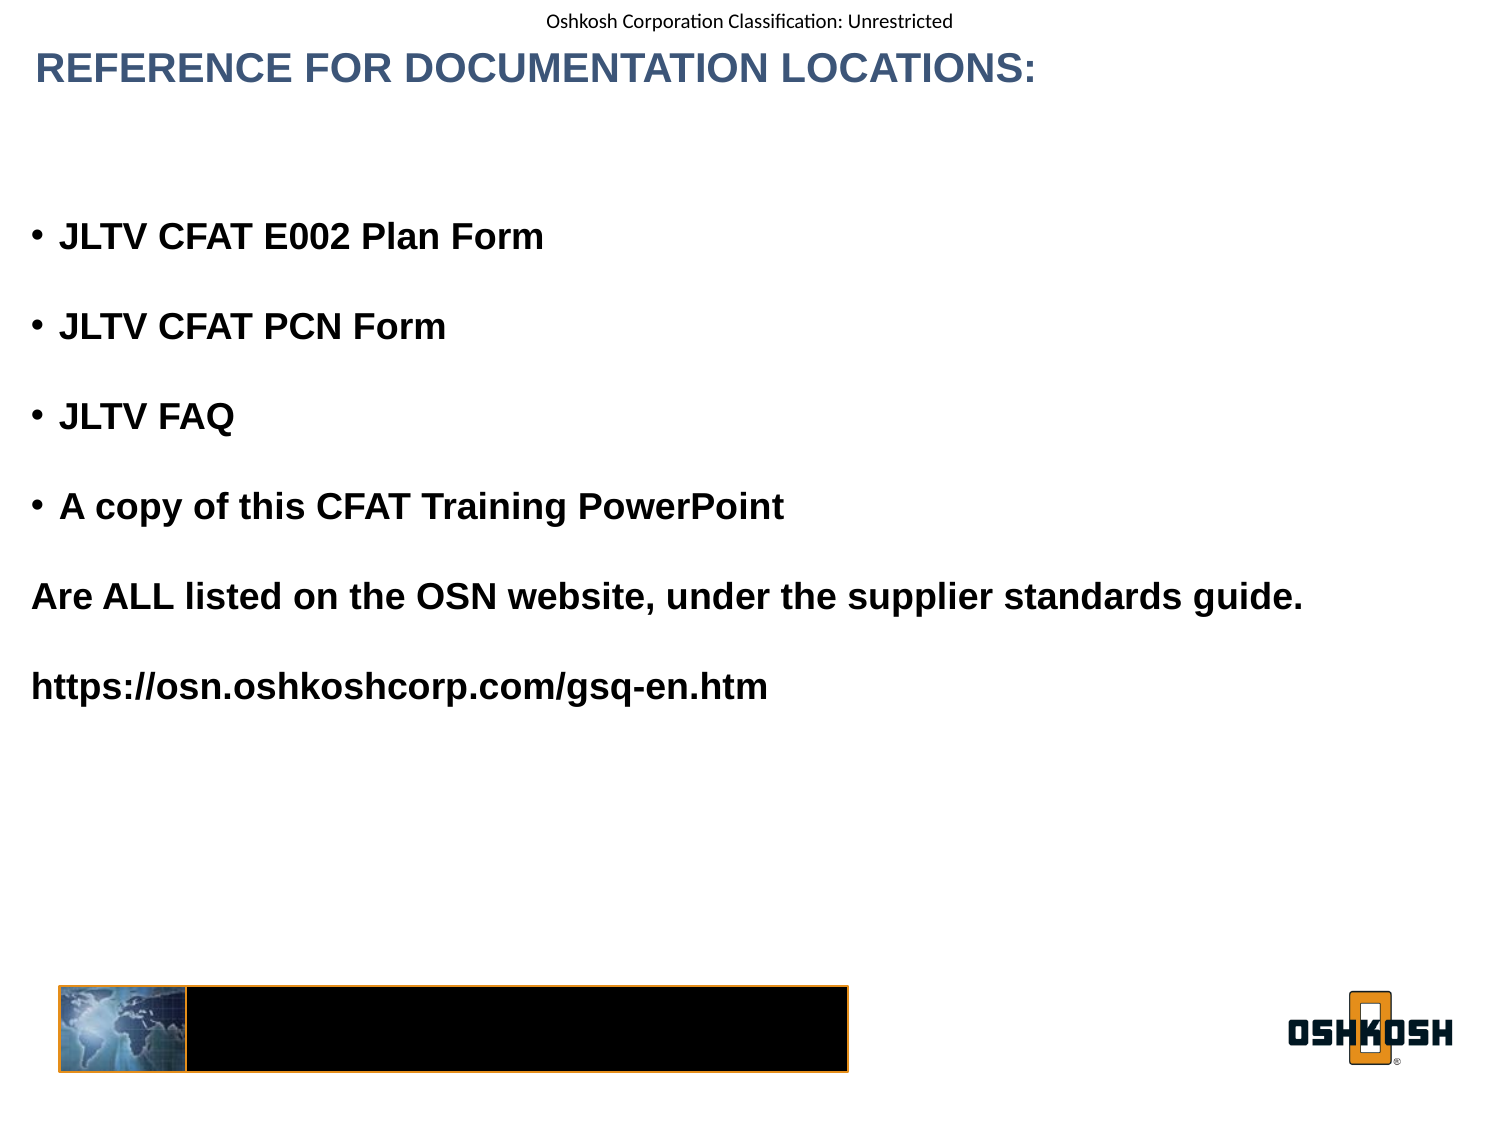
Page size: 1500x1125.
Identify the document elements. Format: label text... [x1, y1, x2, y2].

list JLTV CFAT E002 Plan Form JLTV CFAT PCN Form JLTV FAQ A copy of this CFAT Training PowerPoint Are ALL listed on the OSN website, under the supplier standards guide. https://osn.oshkoshcorp.com/gsq-en.htm [30, 212, 1470, 713]
picture [1282, 984, 1457, 1070]
picture [61, 987, 185, 1071]
title REFERENCE FOR DOCUMENTATION LOCATIONS: [35, 40, 1465, 92]
